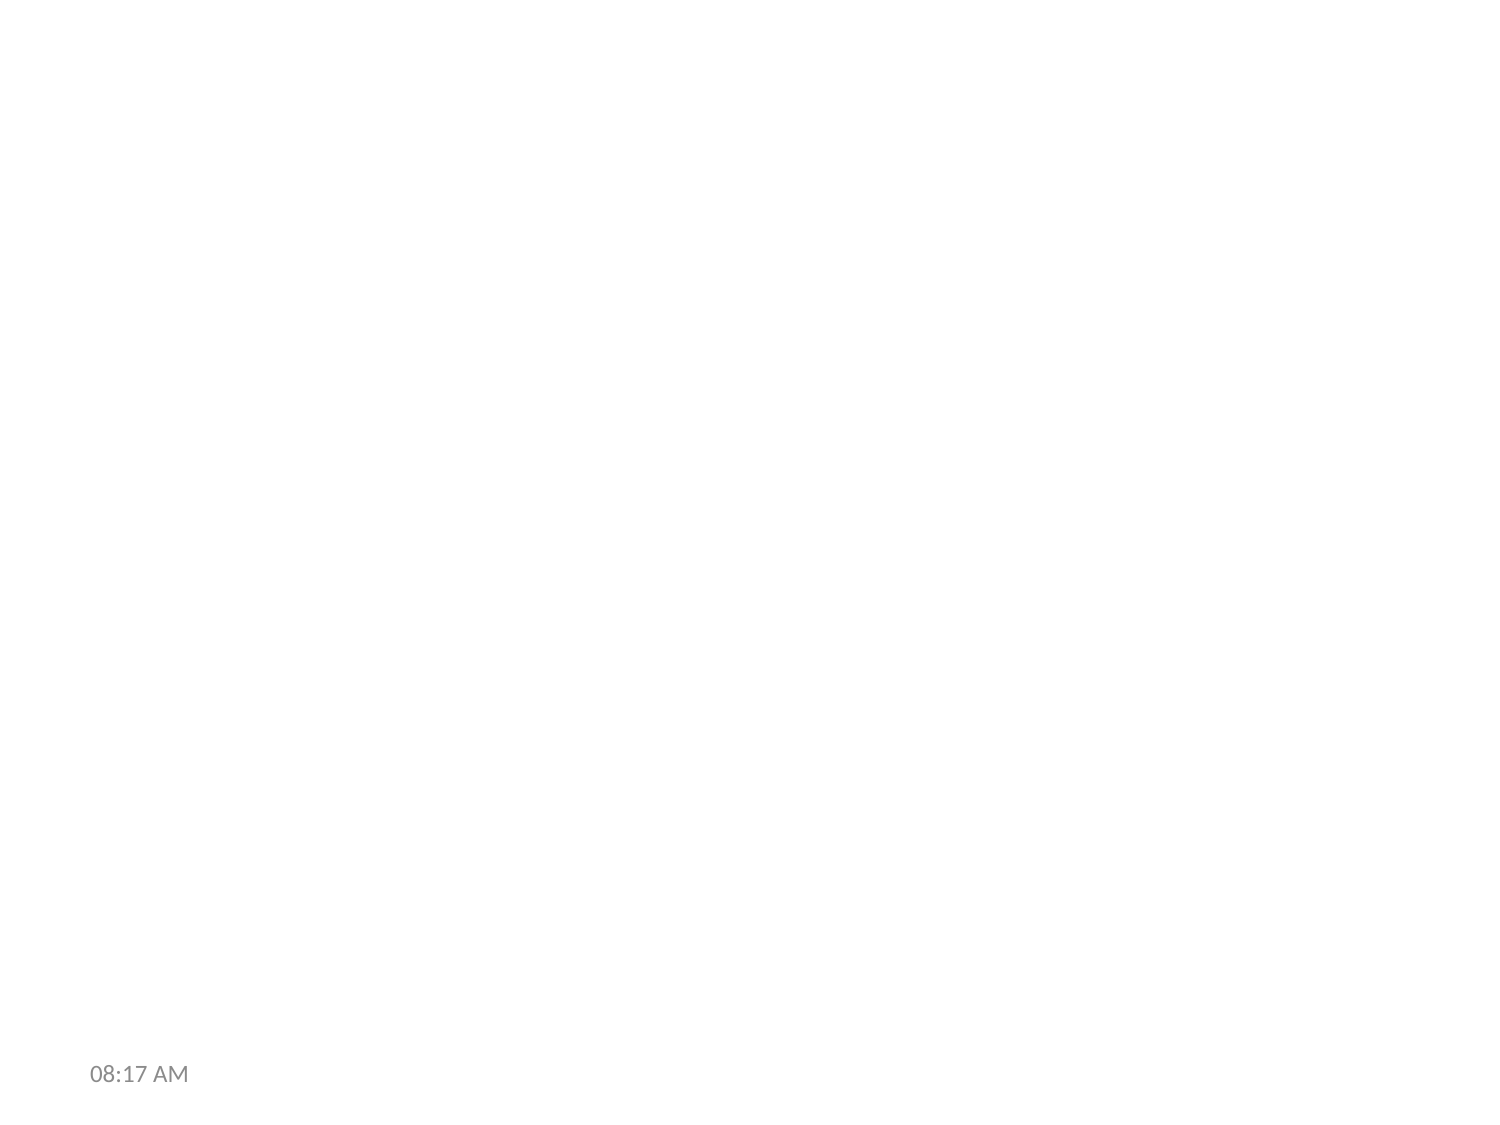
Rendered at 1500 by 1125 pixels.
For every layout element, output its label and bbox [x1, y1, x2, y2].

slide_number [75, 1042, 425, 1103]
